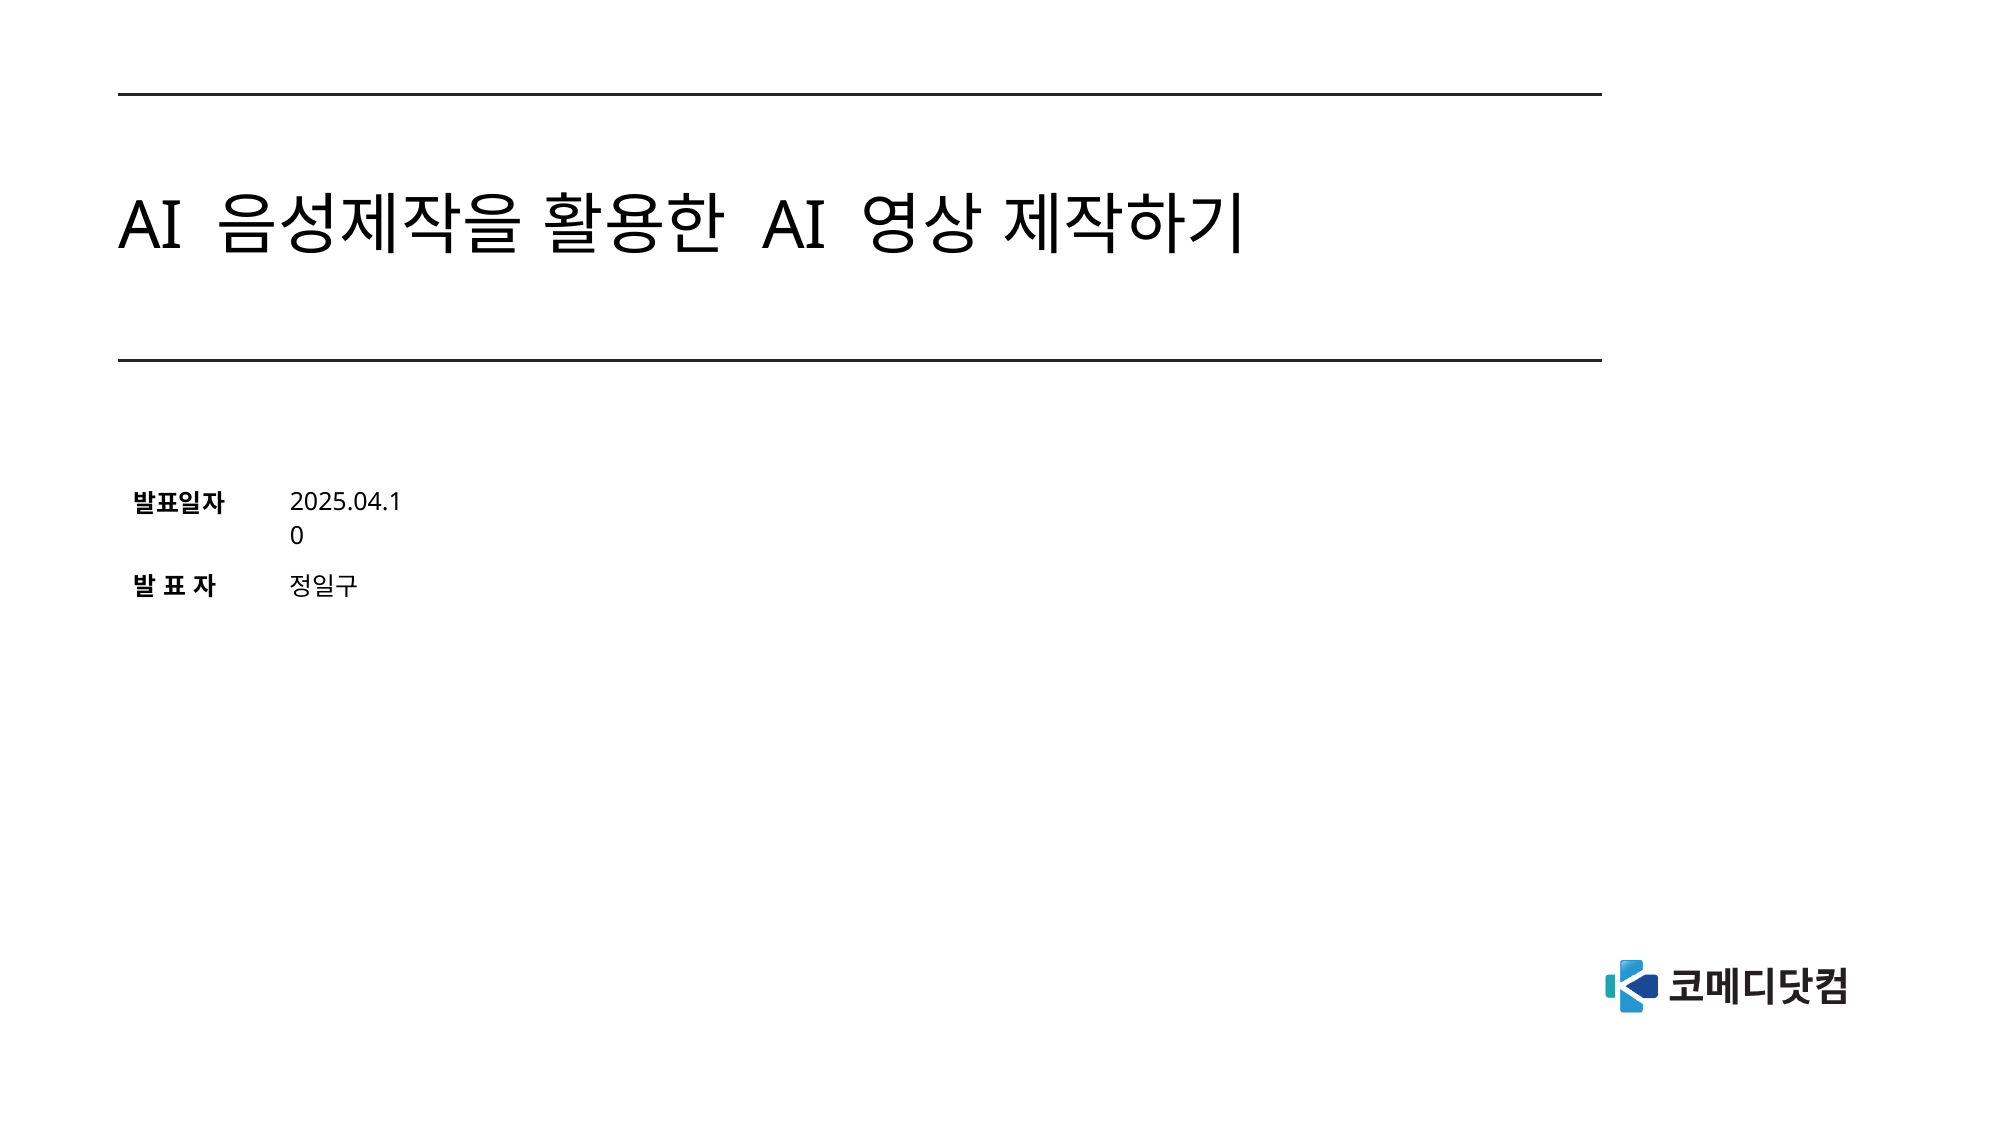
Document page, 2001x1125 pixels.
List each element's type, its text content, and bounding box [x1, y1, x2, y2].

table_header 발표일자 [119, 477, 274, 556]
table_cell 정일구 [276, 562, 431, 609]
picture [1593, 950, 1857, 1020]
table_header 2025.04.10 [276, 477, 431, 556]
table_cell 발 표 자 [119, 562, 274, 609]
text_box AI 음성제작을 활용한 AI 영상 제작하기 [118, 188, 1581, 266]
